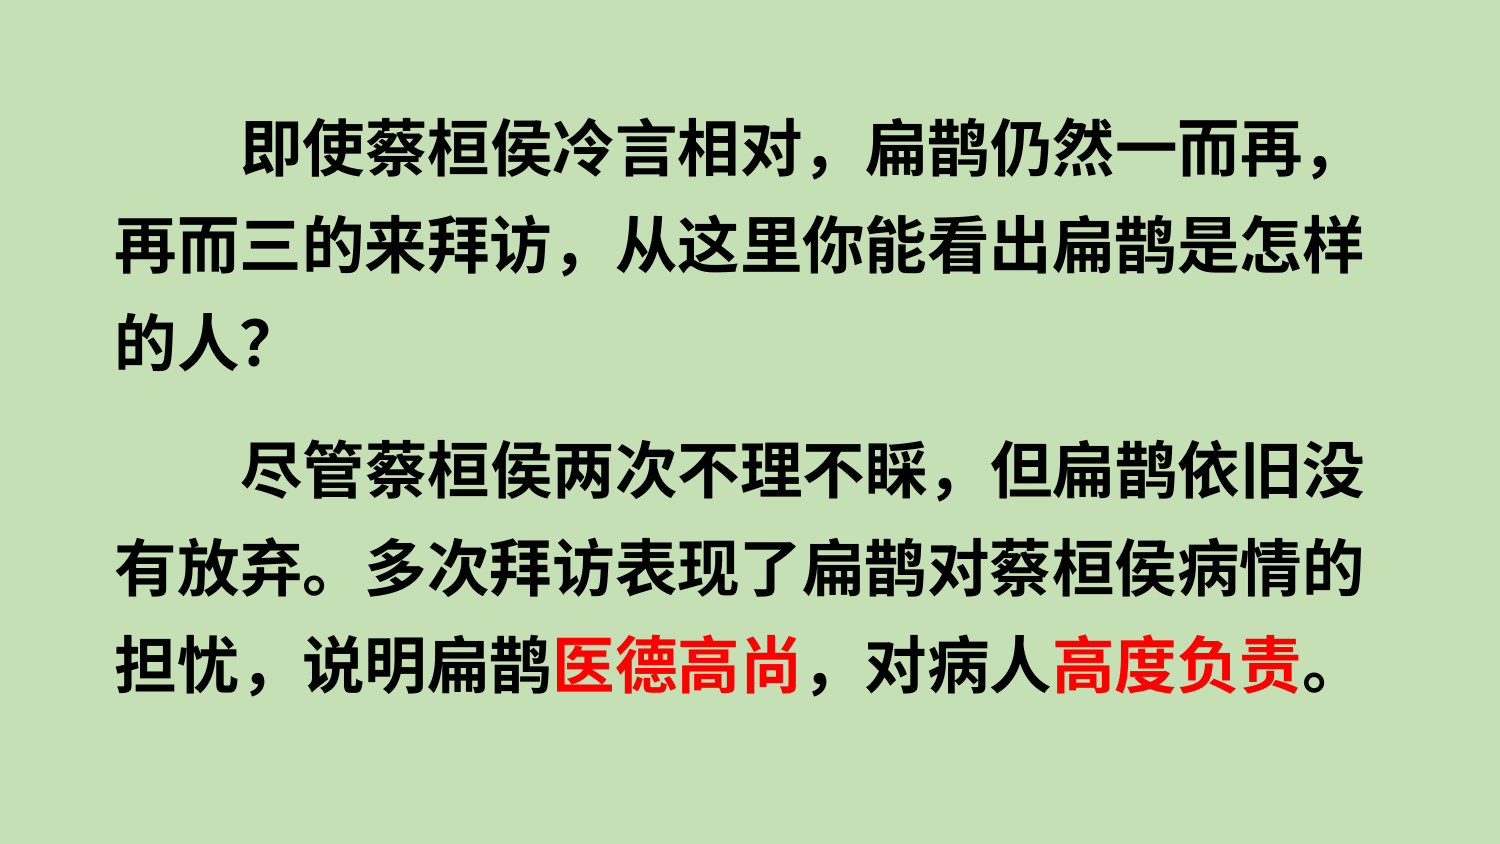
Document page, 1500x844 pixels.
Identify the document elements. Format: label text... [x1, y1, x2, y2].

text_box 即使蔡桓侯冷言相对，扁鹊仍然一而再，再而三的来拜访，从这里你能看出扁鹊是怎样的人？ [103, 80, 1397, 385]
text_box 尽管蔡桓侯两次不理不睬，但扁鹊依旧没有放弃。多次拜访表现了扁鹊对蔡桓侯病情的担忧，说明扁鹊医德高尚，对病人高度负责。 [103, 403, 1397, 707]
